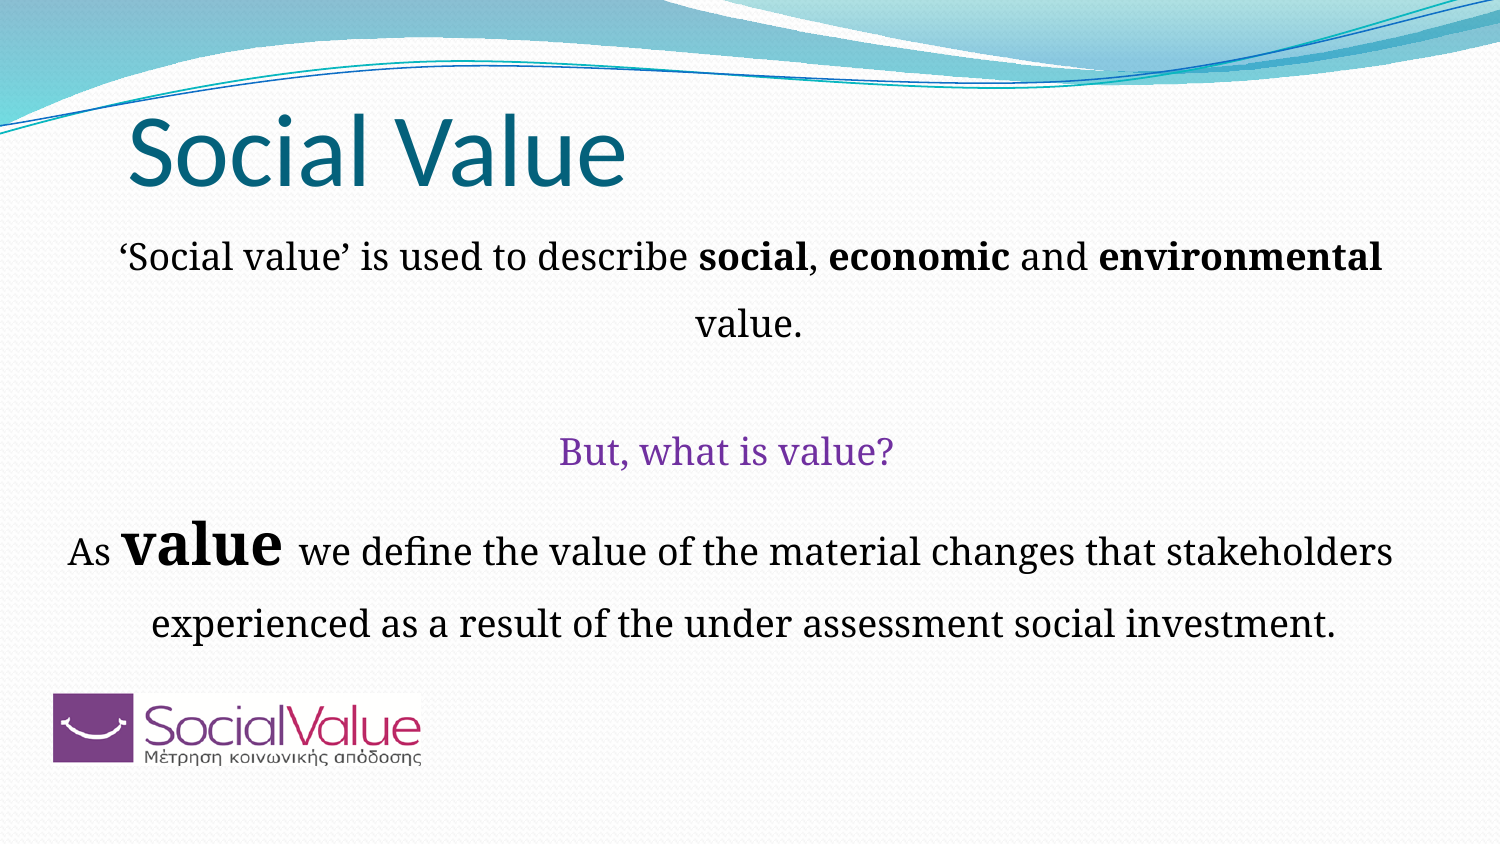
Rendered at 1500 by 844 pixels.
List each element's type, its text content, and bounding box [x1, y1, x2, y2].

list ‘Social value’ is used to describe social, economic and environmental value. But, what is value? As value we define the value of the material changes that stakeholders experienced as a result of the under assessment social investment. [41, 150, 1412, 844]
text_box [45, 694, 426, 777]
title Social Value [112, 67, 1345, 150]
picture [52, 693, 422, 766]
